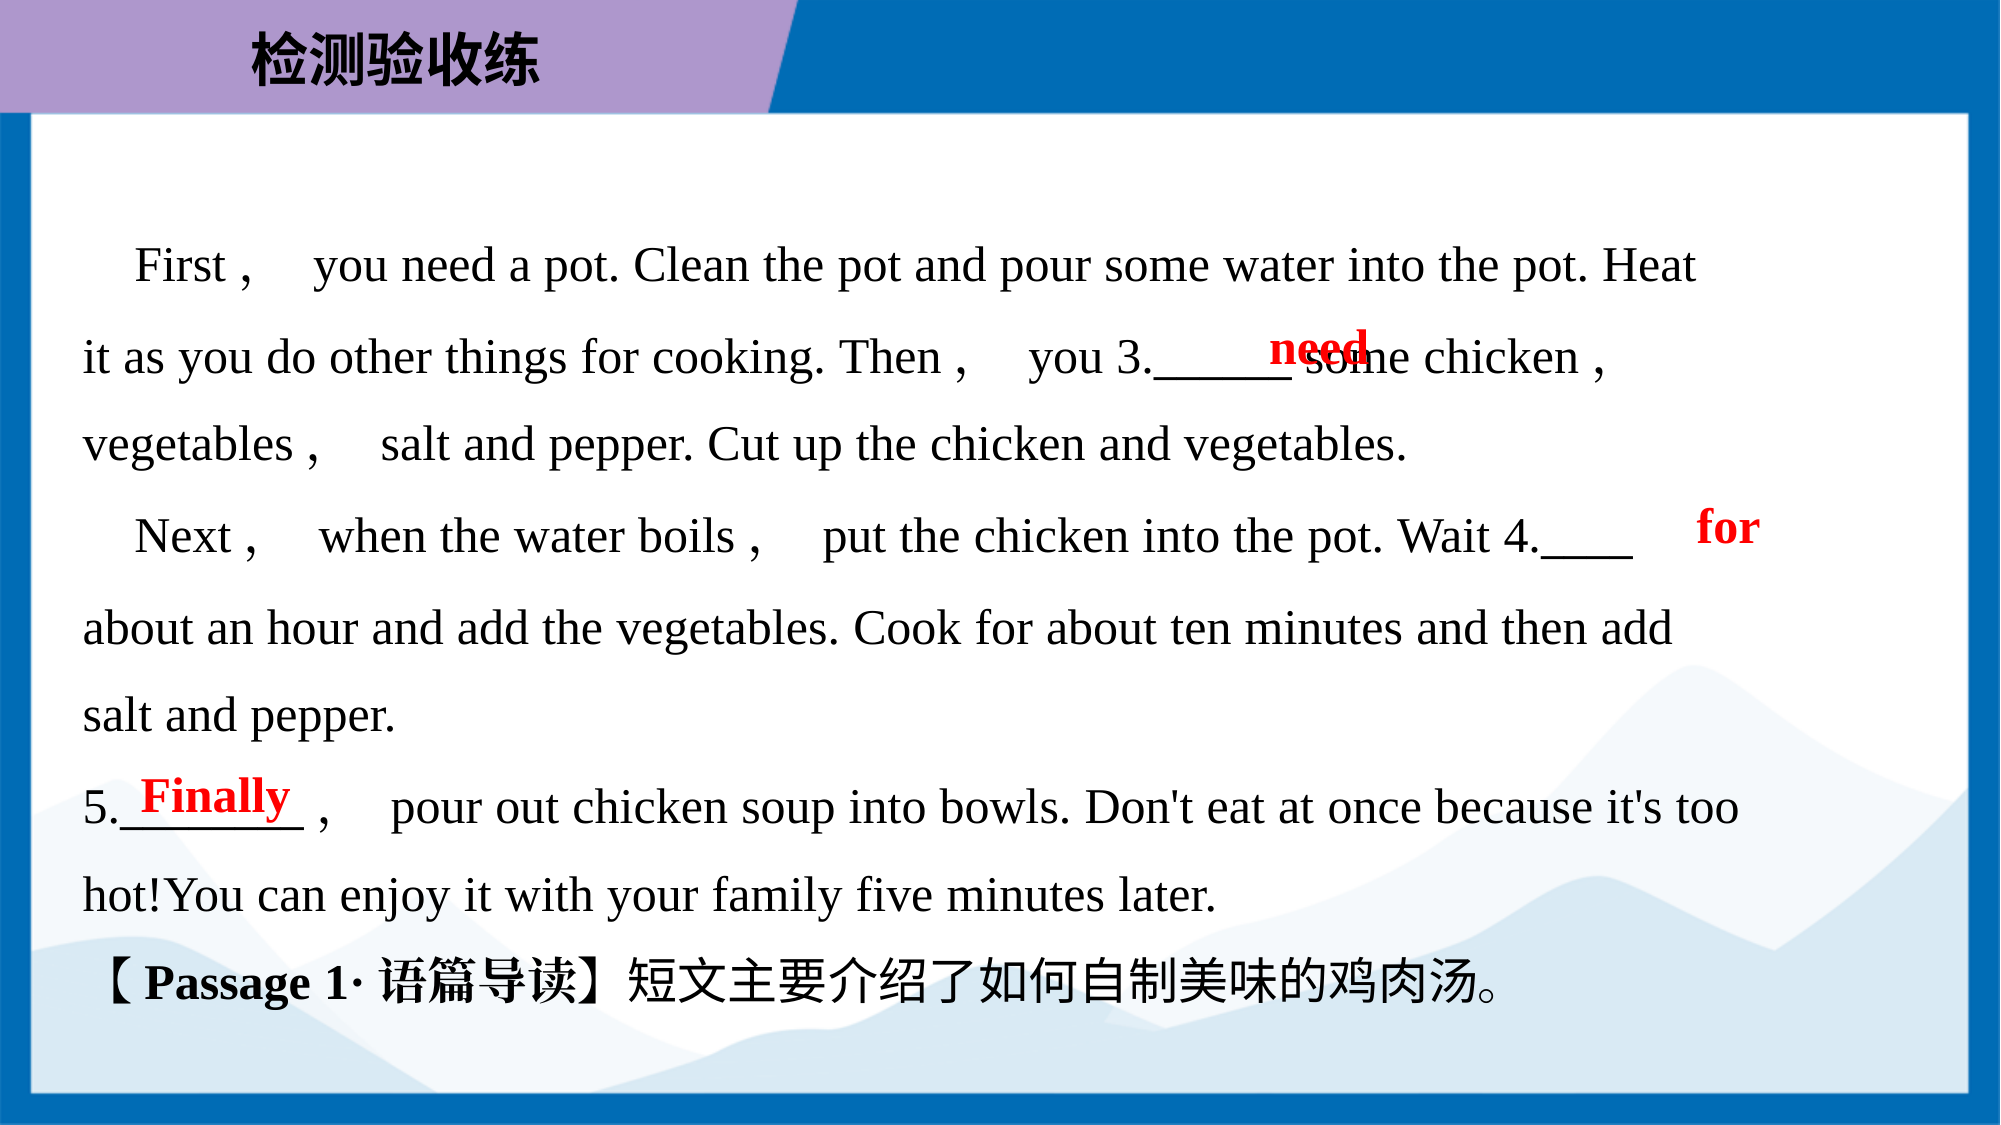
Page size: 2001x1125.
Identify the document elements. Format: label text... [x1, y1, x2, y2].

text_box First， you need a pot. Clean the pot and pour some water into the pot. Heat it as you do other things for cooking. Then， you 3.______ some chicken， vegetables， salt and pepper. Cut up the chicken and vegetables. [82, 200, 1917, 462]
text_box Next， when the water boils， put the chicken into the pot. Wait 4.____ about an hour and add the vegetables. Cook for about ten minutes and then add salt and pepper. [82, 471, 1917, 733]
text_box Finally [122, 735, 309, 814]
text_box for [1678, 466, 1779, 545]
text_box need [1251, 287, 1388, 366]
picture [0, 0, 2000, 1125]
text_box 【Passage 1·语篇导读】短文主要介绍了如何自制美味的鸡肉汤。 [82, 921, 1917, 1000]
text_box 5.________， pour out chicken soup into bowls. Don't eat at once because it's too hot!You can enjoy it with your family five minutes later. [82, 741, 1917, 912]
